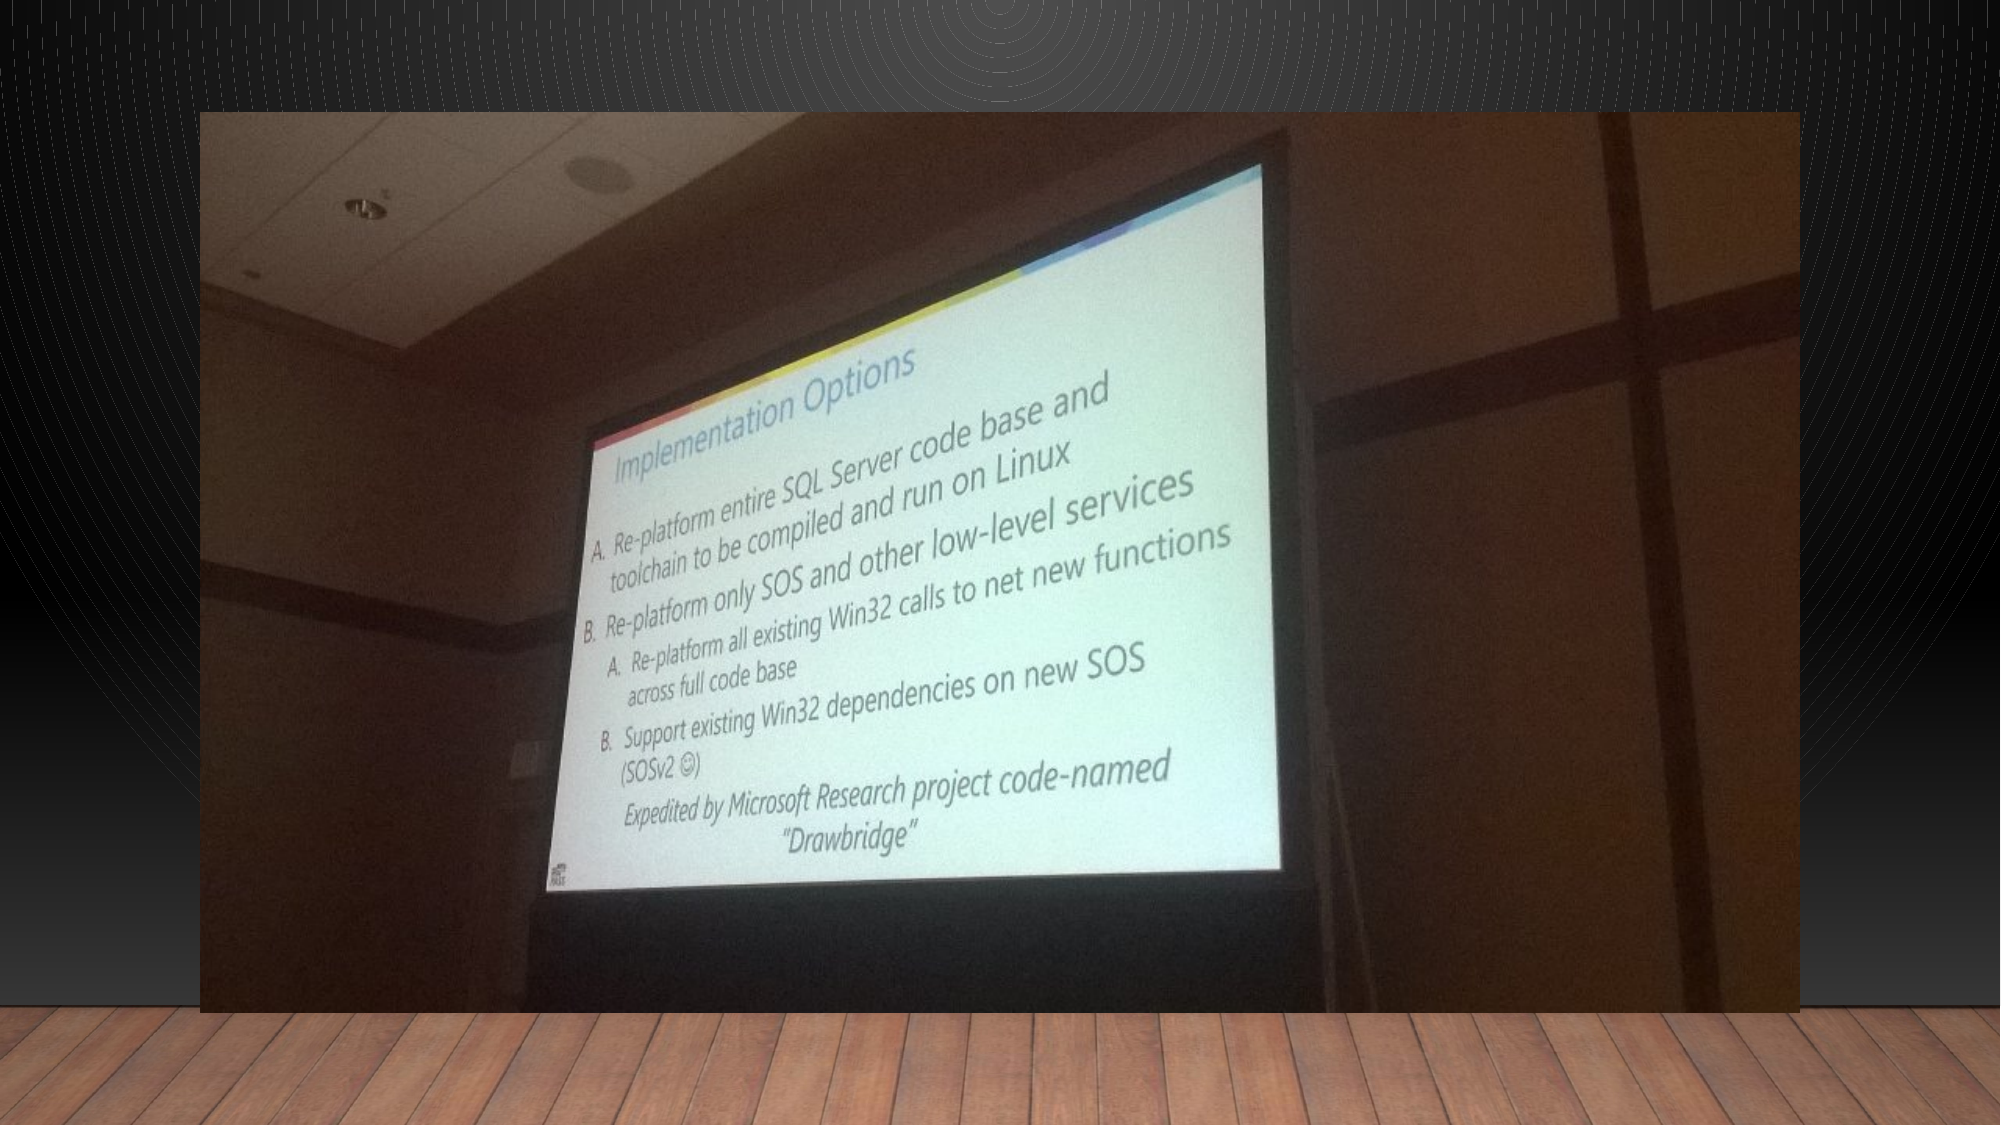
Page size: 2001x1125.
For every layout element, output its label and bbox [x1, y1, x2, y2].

picture [0, 112, 2000, 1125]
